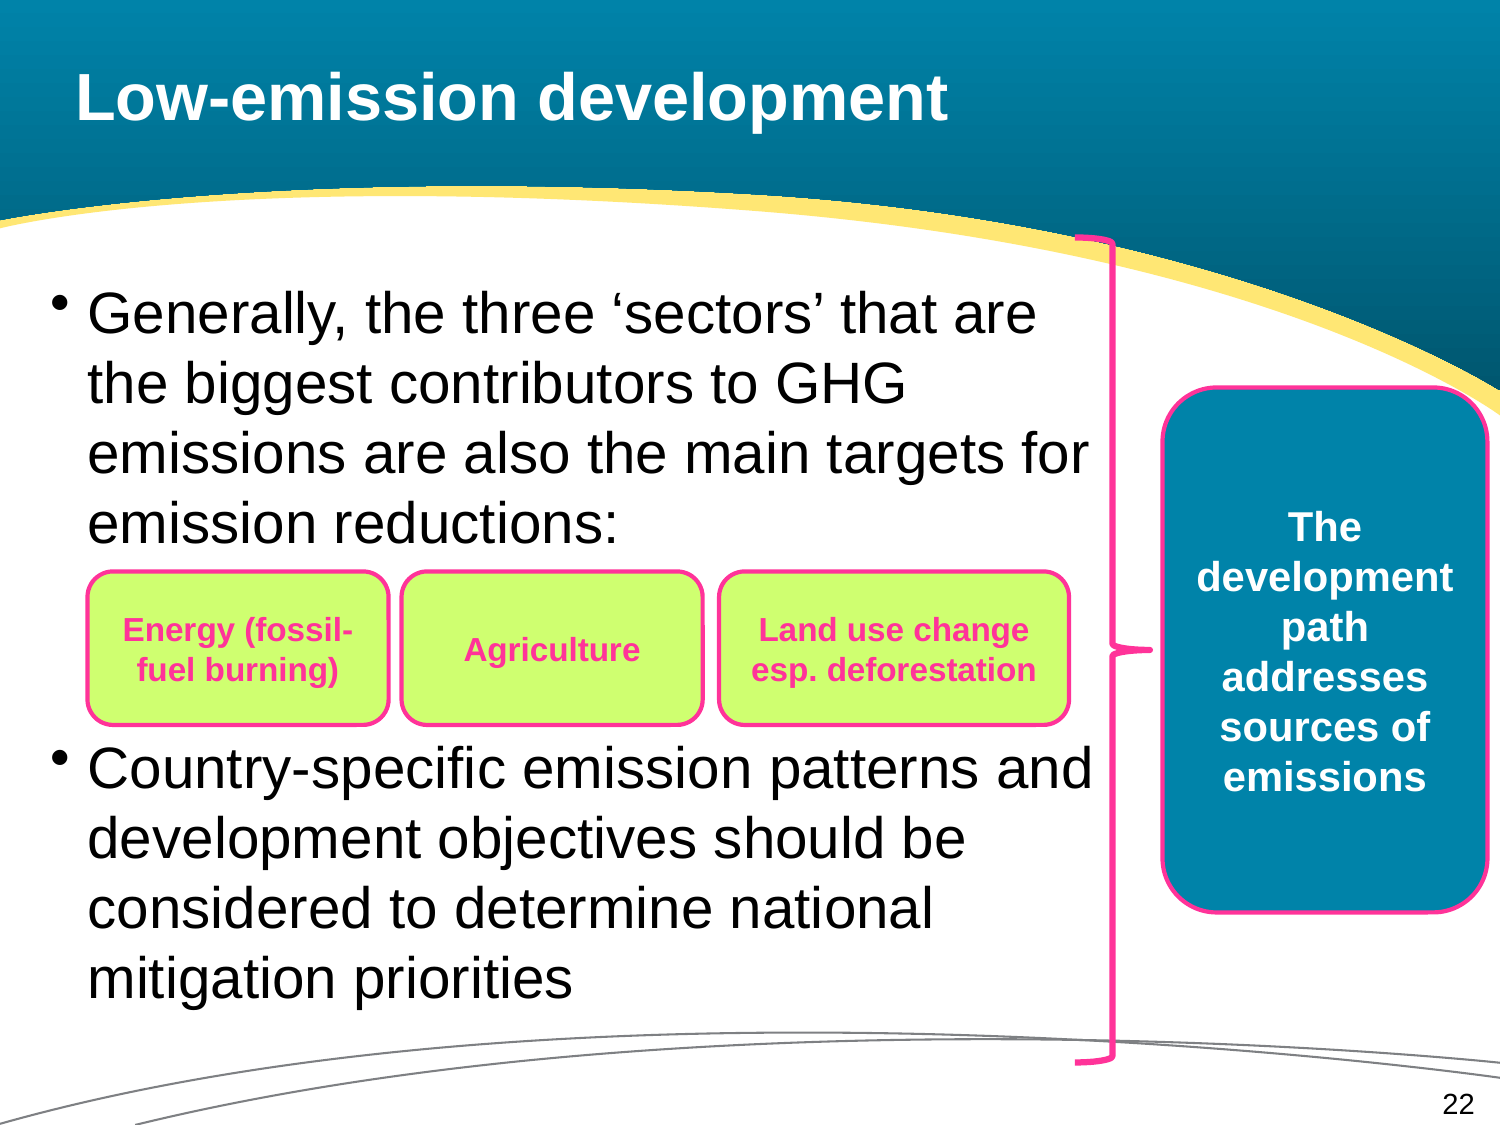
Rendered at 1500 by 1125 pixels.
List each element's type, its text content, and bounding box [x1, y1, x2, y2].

text_box Agriculture [399, 569, 705, 728]
text_box Land use change esp. deforestation [716, 569, 1072, 728]
text_box Energy (fossil-fuel burning) [85, 569, 391, 728]
text_box [1074, 236, 1151, 1064]
picture [1075, 235, 1115, 246]
text_box 22 [1125, 1084, 1475, 1113]
list Generally, the three ‘sectors’ that are the biggest contributors to GHG emissions are also the main targets for emission reductions: Country-specific emission patterns and development objectives should be considered to determine national mitigation priorities [49, 274, 1126, 1076]
text_box The development path addresses sources of emissions [1160, 385, 1490, 915]
title Low-emission development [74, 0, 1476, 188]
